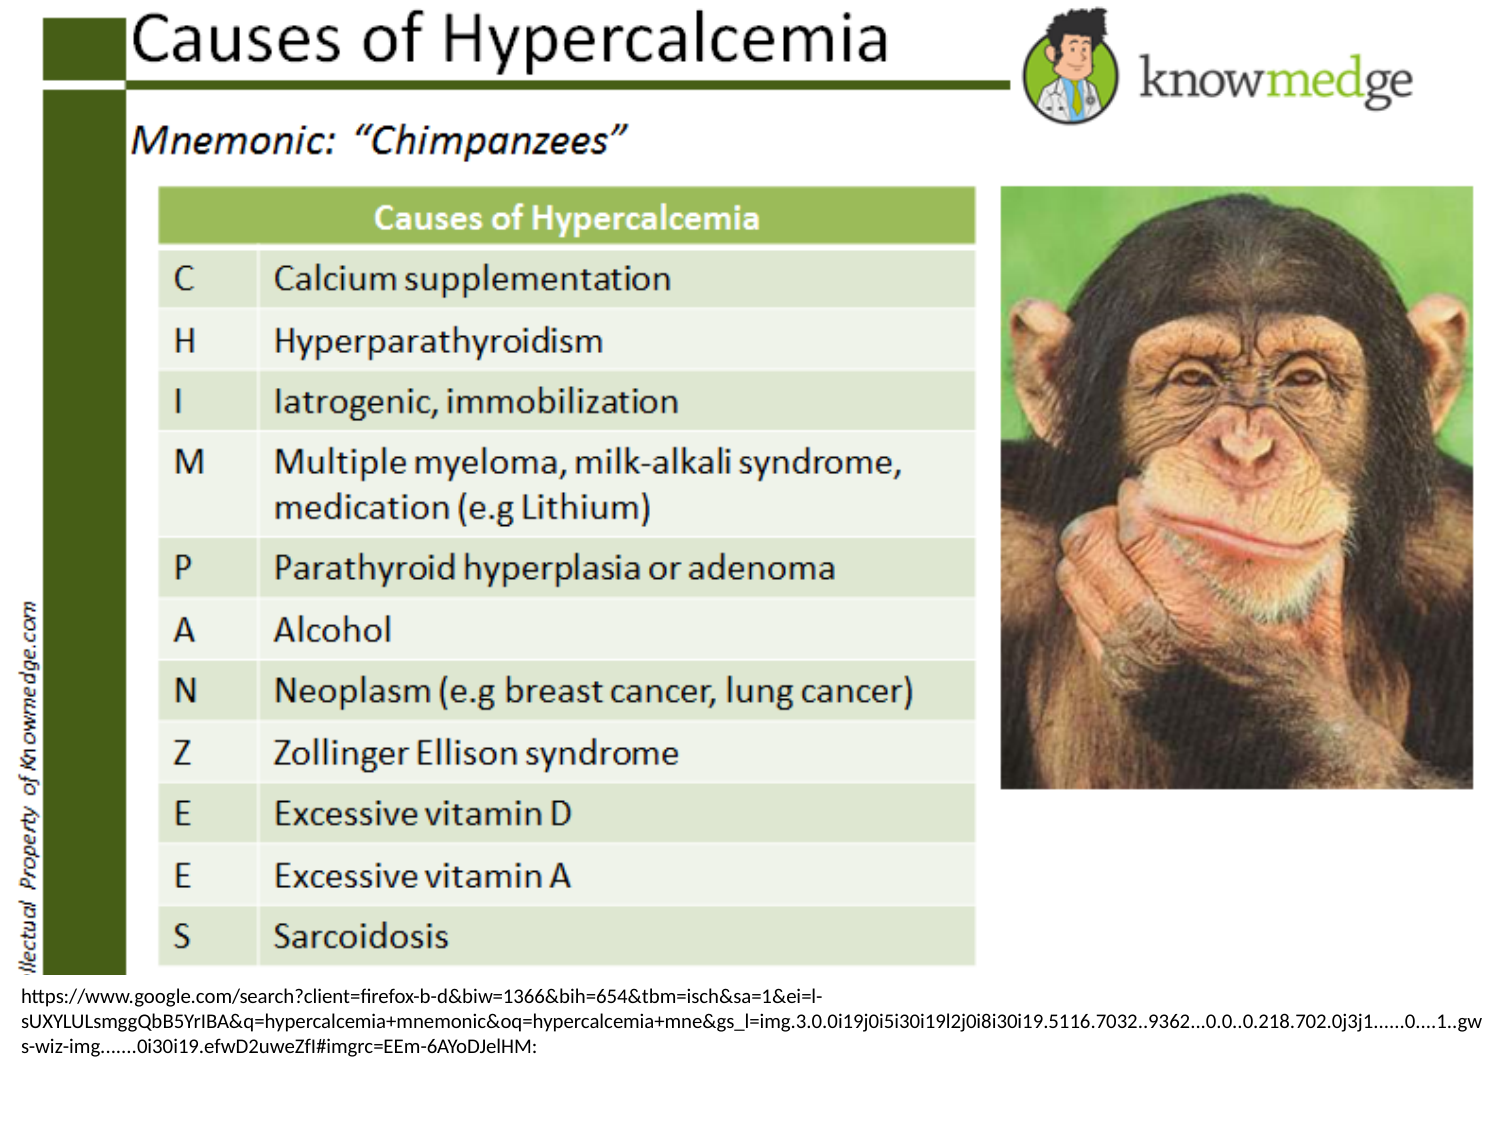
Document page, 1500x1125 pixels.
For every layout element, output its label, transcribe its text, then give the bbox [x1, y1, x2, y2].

picture [0, 0, 1500, 976]
text_box https://www.google.com/search?client=firefox-b-d&biw=1366&bih=654&tbm=isch&sa=1&ei=l-sUXYLULsmggQbB5YrIBA&q=hypercalcemia+mnemonic&oq=hypercalcemia+mne&gs_l=img.3.0.0i19j0i5i30i19l2j0i8i30i19.5116.7032..9362...0.0..0.218.702.0j3j1......0....1..gws-wiz-img.......0i30i19.efwD2uweZfI#imgrc=EEm-6AYoDJelHM: [6, 982, 1500, 1065]
